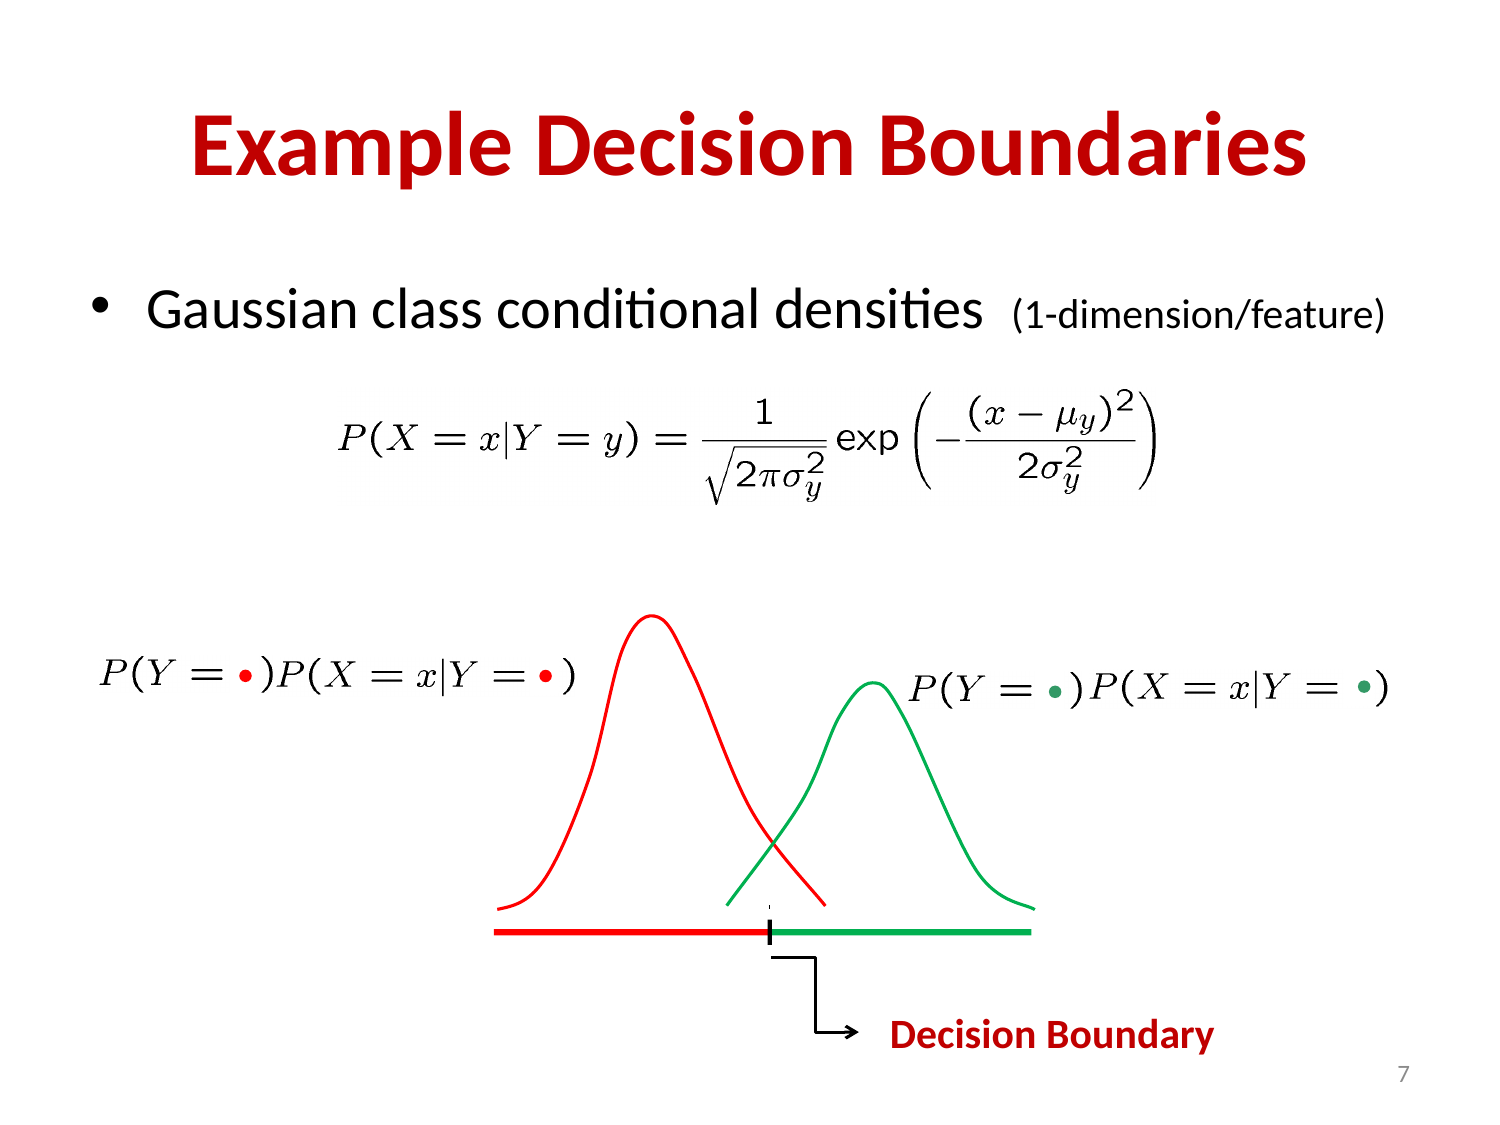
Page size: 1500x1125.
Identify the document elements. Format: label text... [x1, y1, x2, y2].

text_box [1344, 664, 1374, 668]
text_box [771, 956, 860, 1033]
slide_number 7 [1074, 1042, 1425, 1103]
picture [99, 655, 273, 693]
picture [336, 387, 1156, 507]
list Gaussian class conditional densities (1-dimension/feature) [75, 262, 1425, 1005]
text_box [514, 615, 773, 905]
title Example Decision Boundaries [75, 45, 1425, 233]
picture [276, 656, 576, 697]
picture [908, 671, 1082, 709]
text_box [727, 682, 1024, 905]
text_box Decision Boundary [874, 999, 1263, 1065]
picture [1089, 669, 1388, 710]
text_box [493, 906, 1032, 933]
